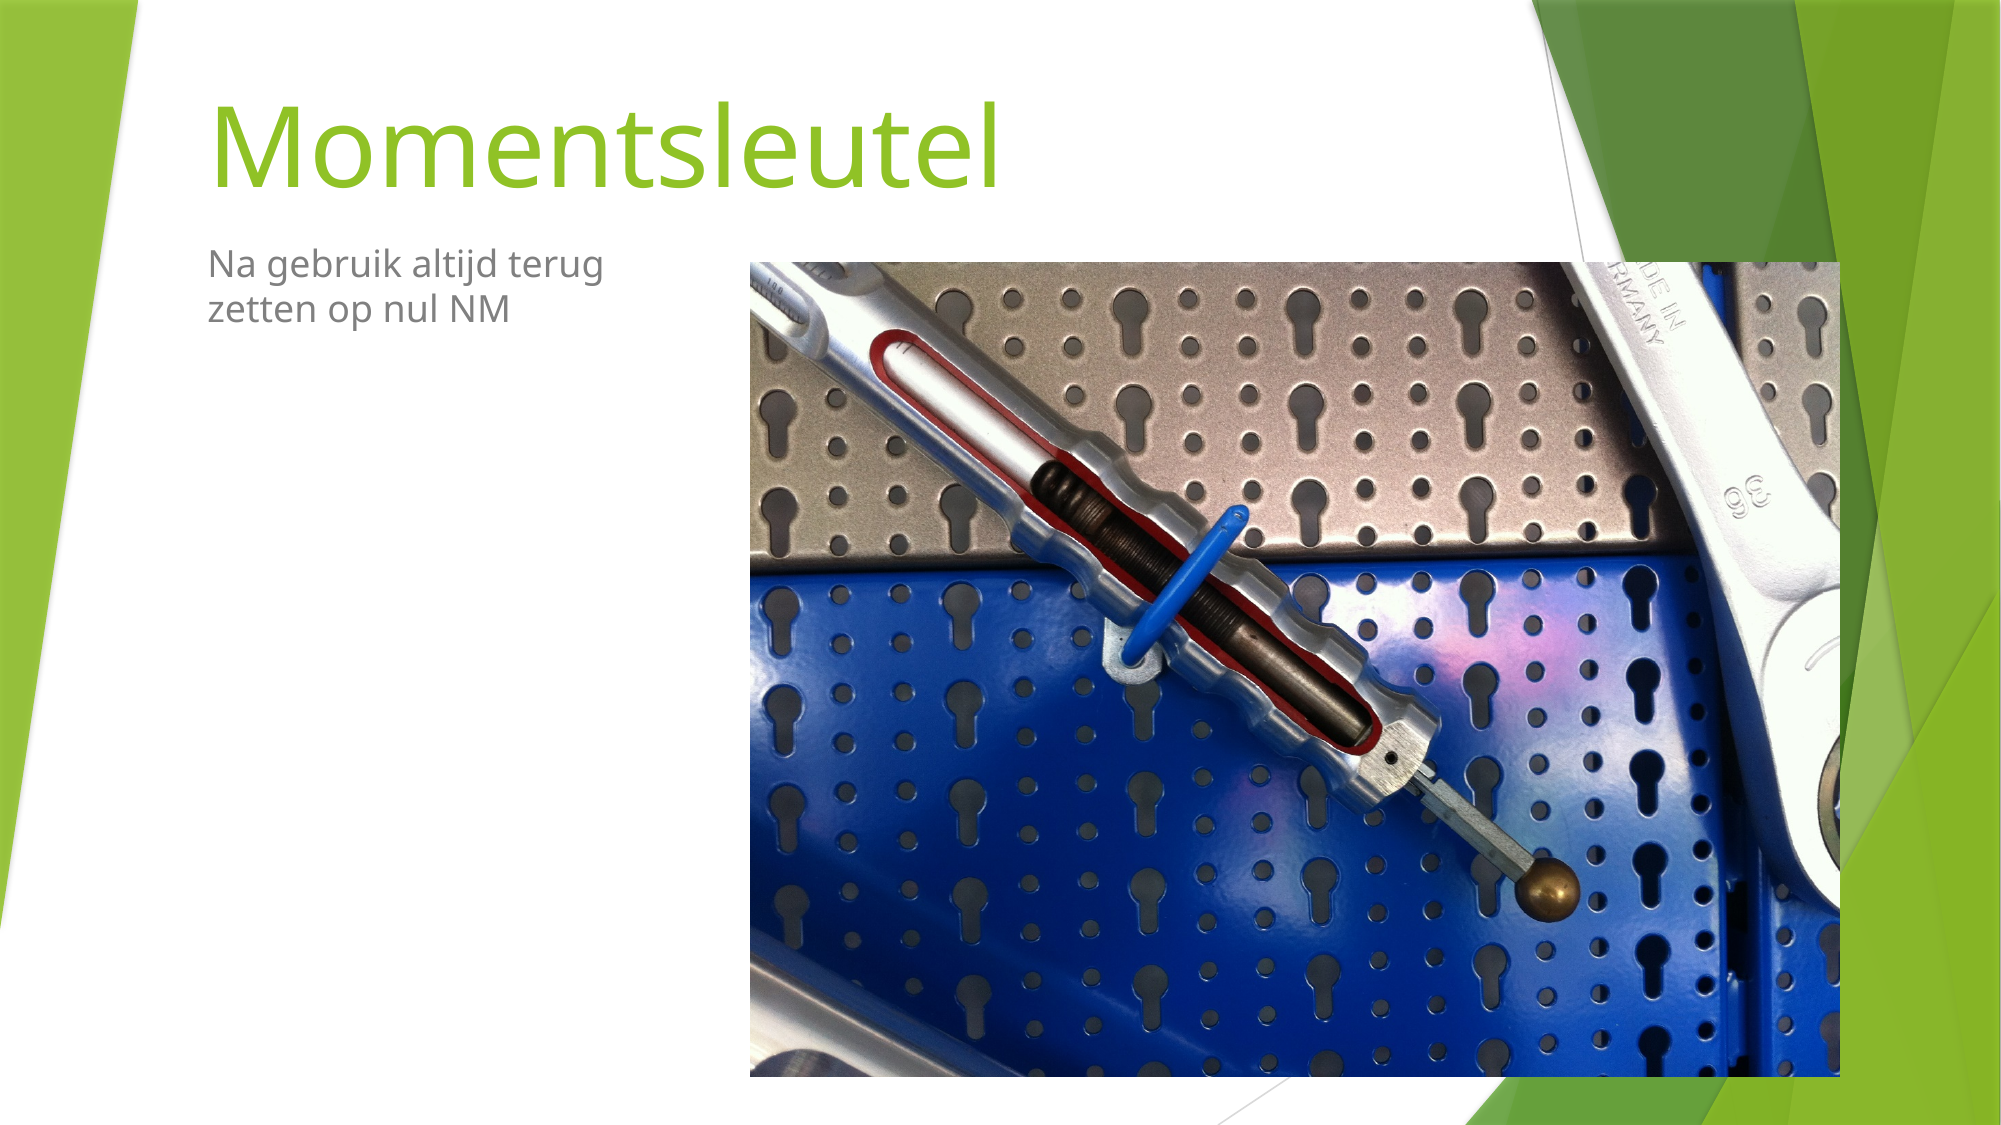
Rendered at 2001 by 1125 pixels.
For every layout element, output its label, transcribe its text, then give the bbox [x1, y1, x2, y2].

subtitle Na gebruik altijd terug zetten op nul NM [192, 232, 687, 547]
picture [749, 261, 1841, 1077]
title Momentsleutel [192, 24, 1467, 218]
